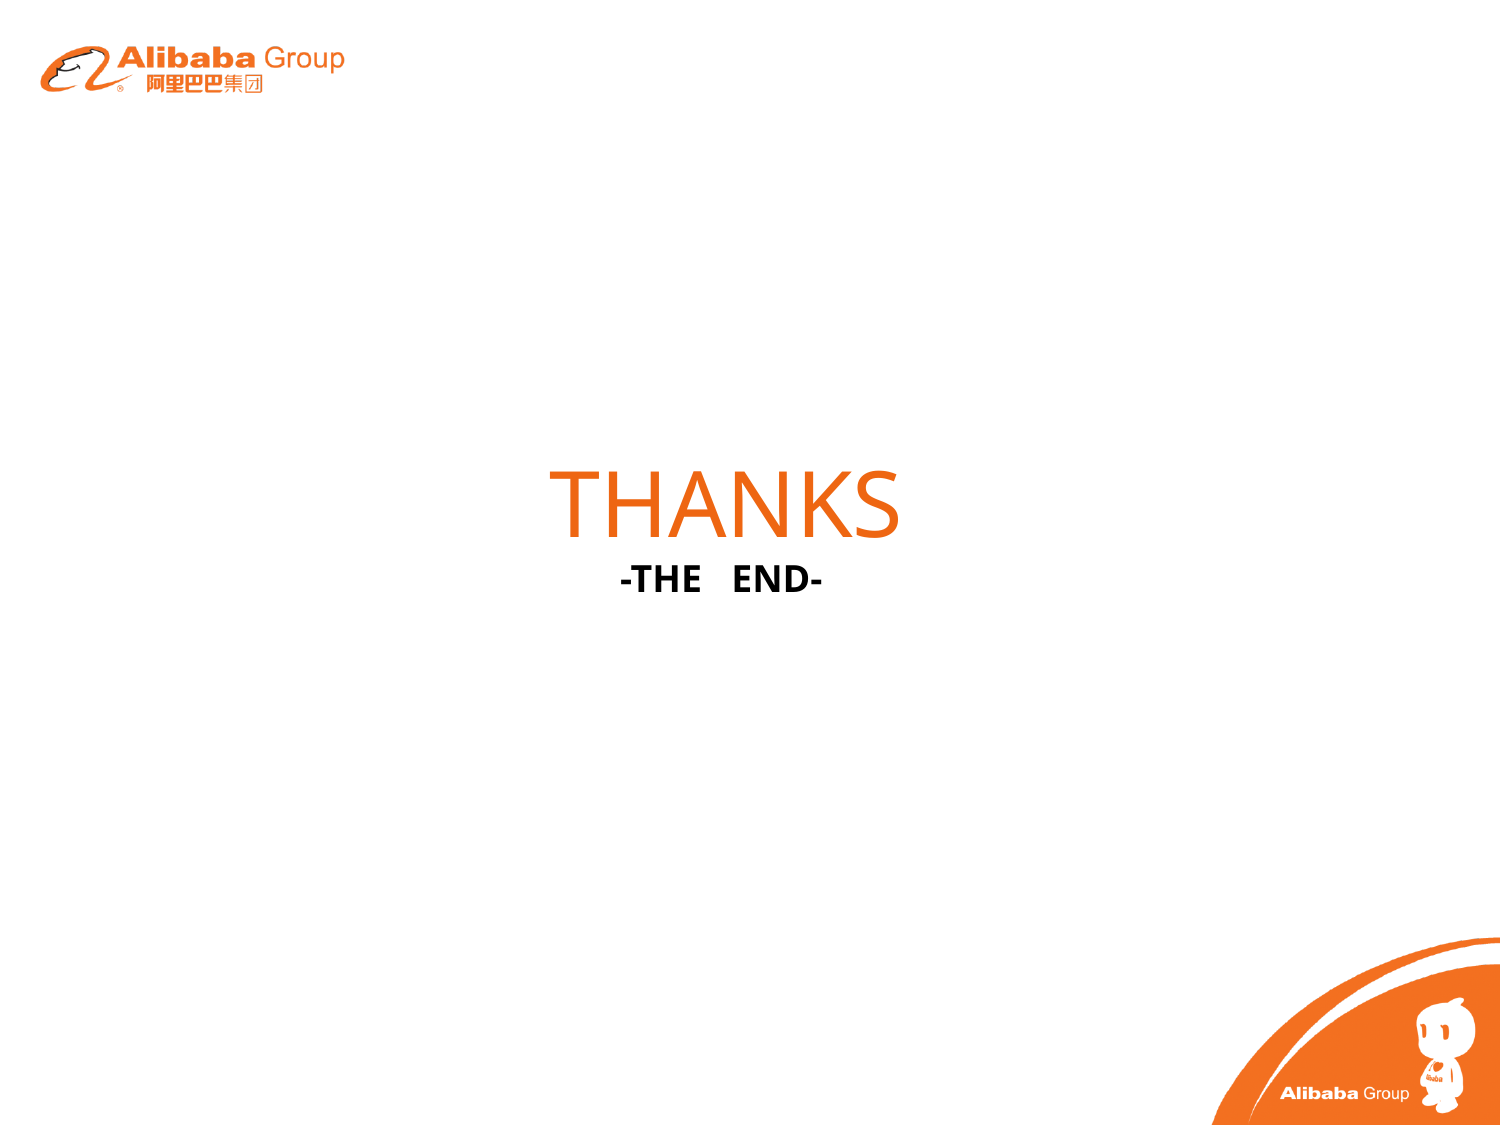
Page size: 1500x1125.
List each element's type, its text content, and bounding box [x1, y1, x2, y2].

text_box THANKS -THE END- [442, 438, 1010, 608]
picture [0, 0, 1500, 1125]
